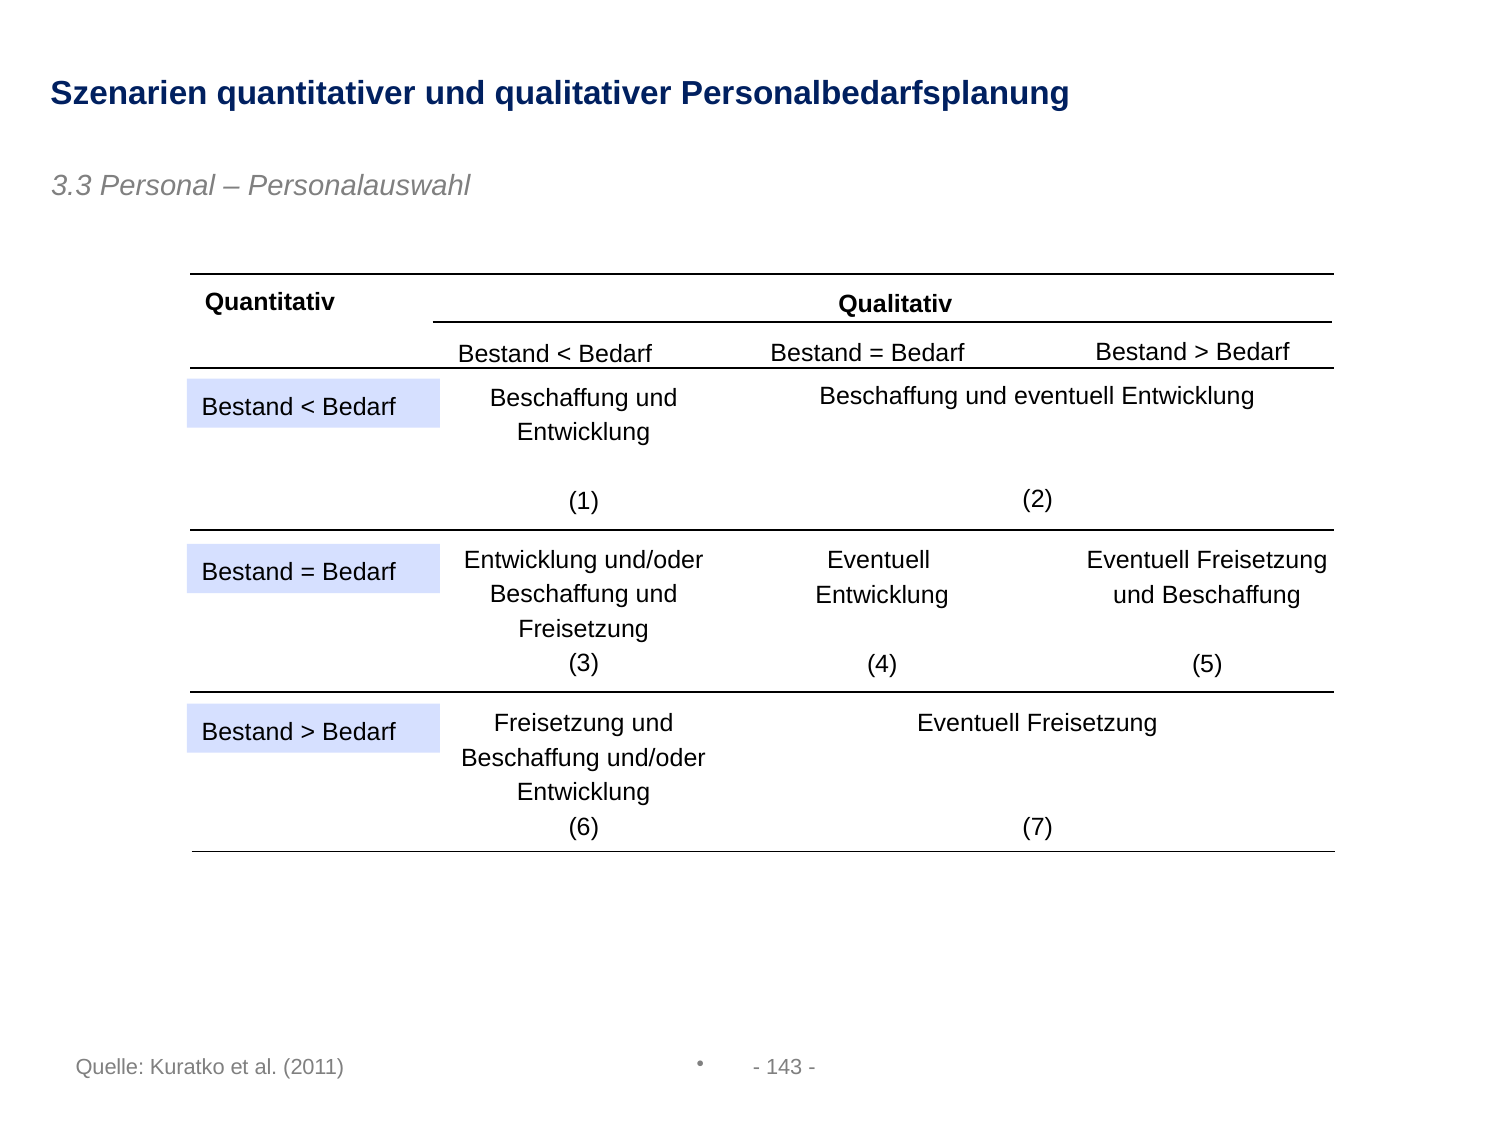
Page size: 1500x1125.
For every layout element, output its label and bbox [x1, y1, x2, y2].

text_box [60, 1045, 360, 1087]
text_box [443, 695, 725, 848]
text_box [186, 703, 440, 753]
text_box [186, 543, 440, 594]
text_box [1066, 532, 1348, 685]
text_box [186, 378, 440, 428]
slide_number [599, 1045, 913, 1093]
text_box [734, 695, 1341, 848]
text_box [189, 273, 1335, 522]
text_box [35, 63, 1433, 119]
text_box [741, 532, 1023, 685]
text_box [36, 159, 495, 209]
text_box [189, 529, 1335, 684]
